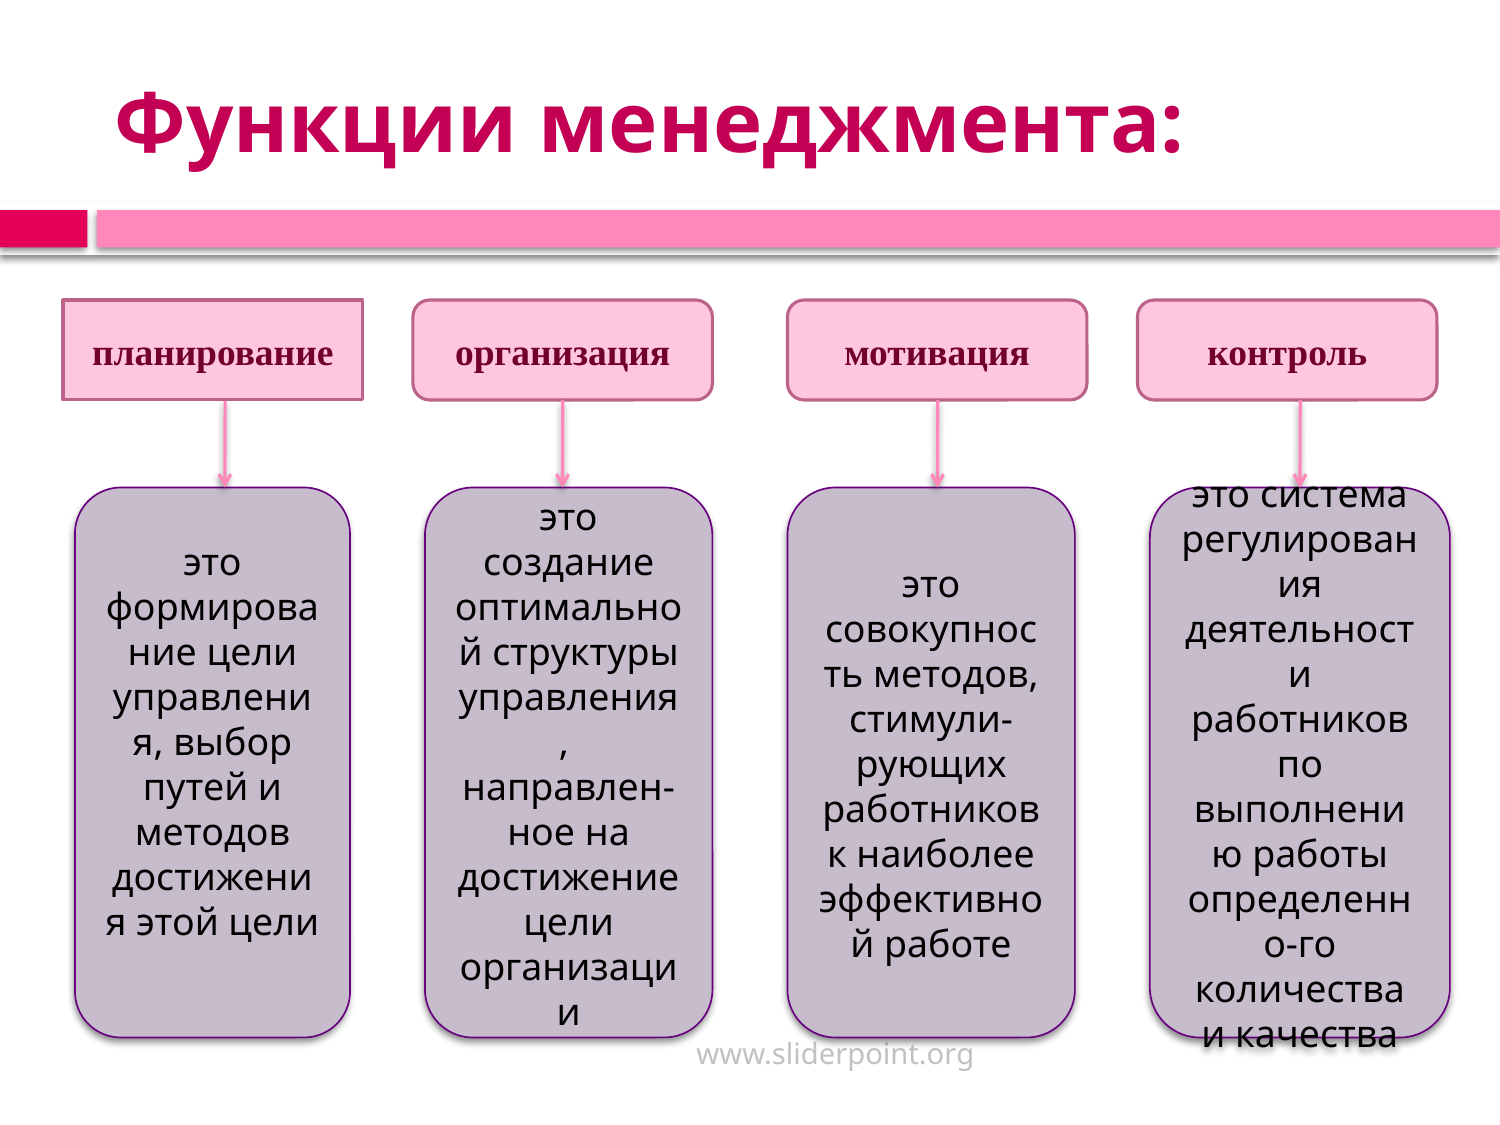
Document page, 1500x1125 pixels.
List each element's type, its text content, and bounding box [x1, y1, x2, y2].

text_box организация [411, 298, 715, 402]
text_box это совокупность методов, стимули-рующих работников к наиболее эффективной работе [786, 486, 1076, 1039]
text_box контроль [1135, 298, 1439, 402]
list планирование [61, 298, 364, 401]
text_box это система регулирования деятельности работников по выполнению работы определенно-го количества и качества [1149, 486, 1451, 1039]
title Функции менеджмента: [99, 37, 1438, 200]
footer www.sliderpoint.org [99, 1024, 990, 1085]
text_box это создание оптимальной структуры управления, направлен-ное на достижение цели организации [424, 486, 714, 1024]
text_box это формирование цели управления, выбор путей и методов достижения этой цели [74, 486, 351, 1033]
text_box мотивация [785, 298, 1089, 402]
